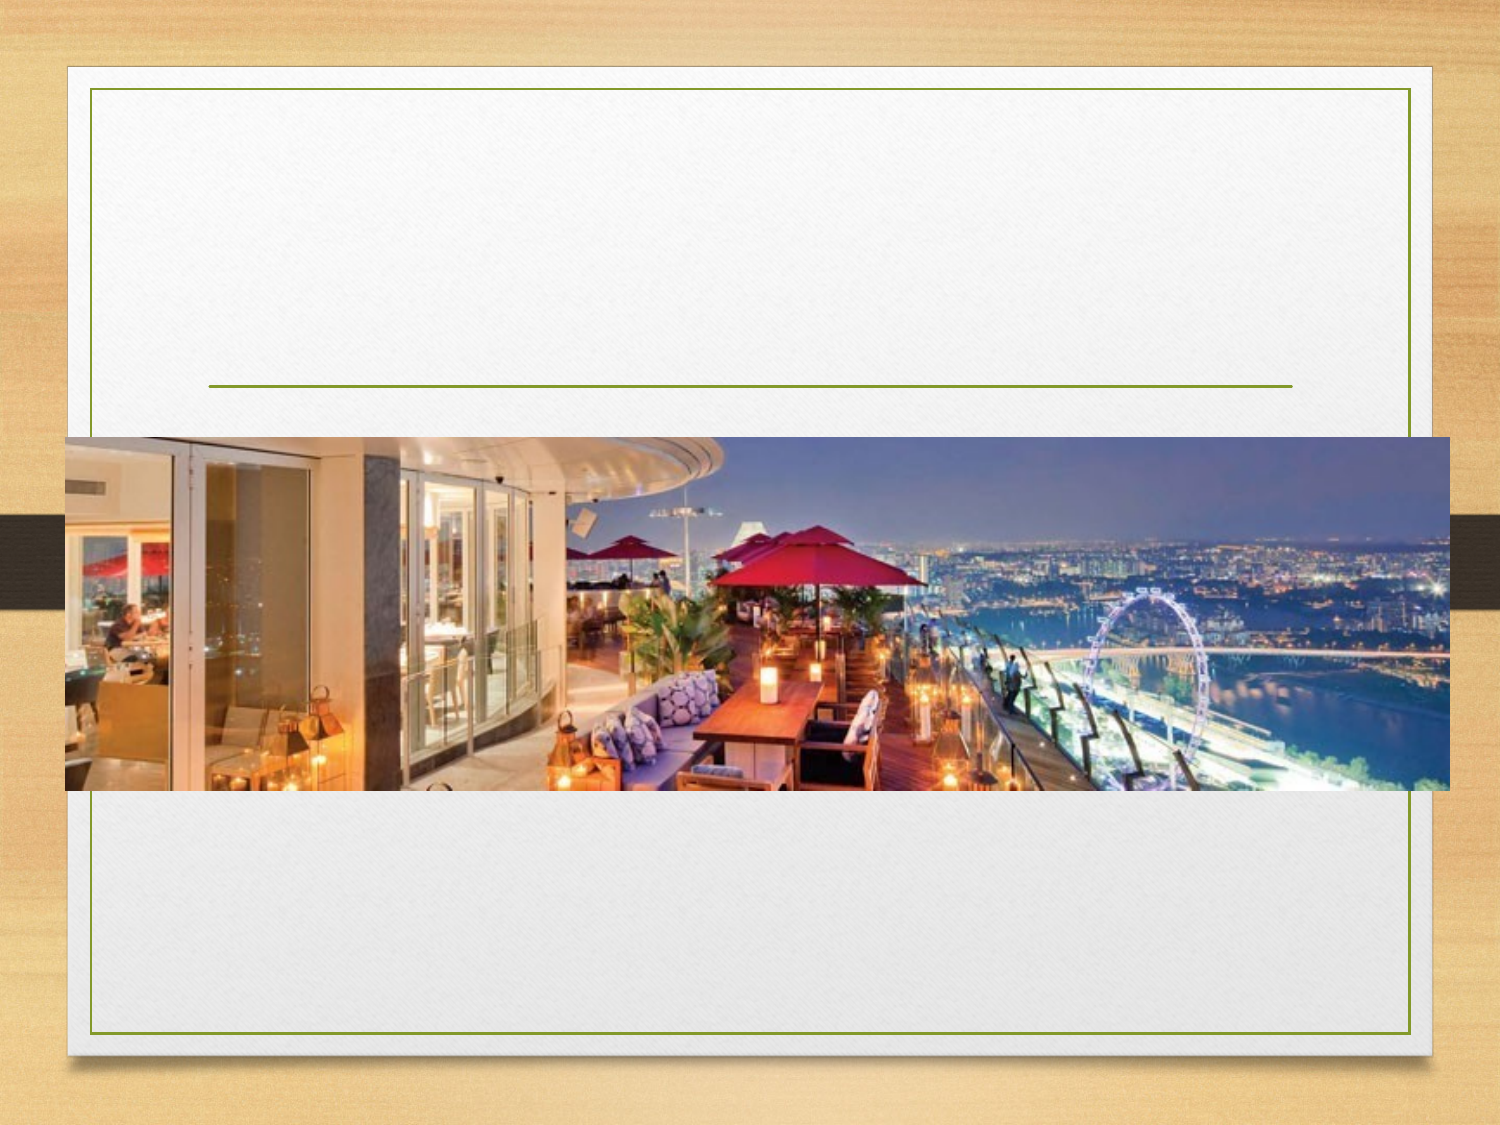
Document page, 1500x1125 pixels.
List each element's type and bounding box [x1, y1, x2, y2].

picture [0, 0, 1500, 1125]
list [64, 437, 1451, 791]
